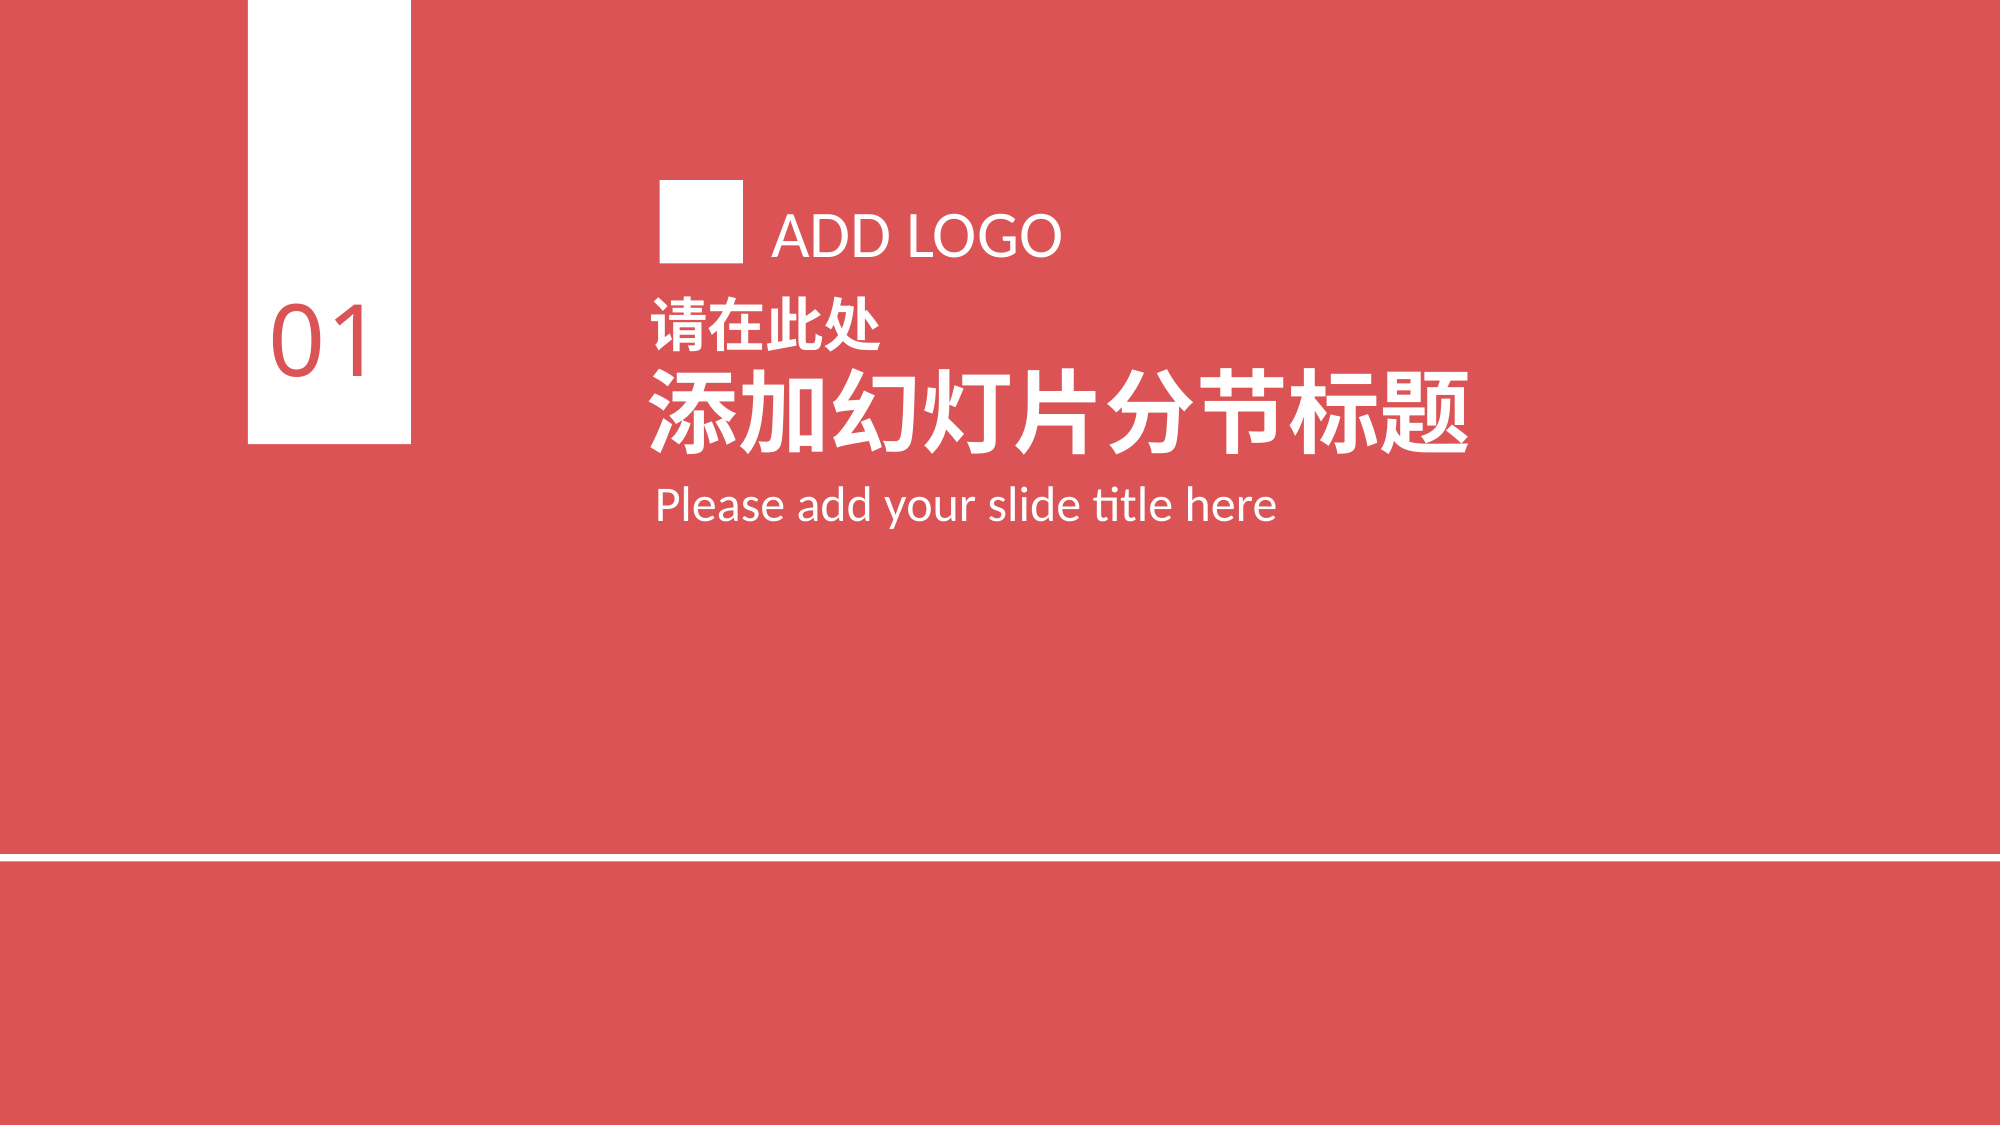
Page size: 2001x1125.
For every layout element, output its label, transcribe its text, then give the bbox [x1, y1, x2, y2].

text_box Please add your slide title here [639, 463, 1421, 539]
text_box 添加幻灯片分节标题 [631, 347, 1507, 472]
text_box 请在此处 [634, 280, 907, 347]
text_box [0, 863, 2000, 1125]
text_box [658, 179, 744, 264]
text_box 01 [254, 269, 454, 404]
text_box ADD LOGO [756, 182, 1179, 278]
text_box [0, 0, 2000, 853]
text_box [0, 853, 2000, 863]
text_box [247, 0, 412, 445]
